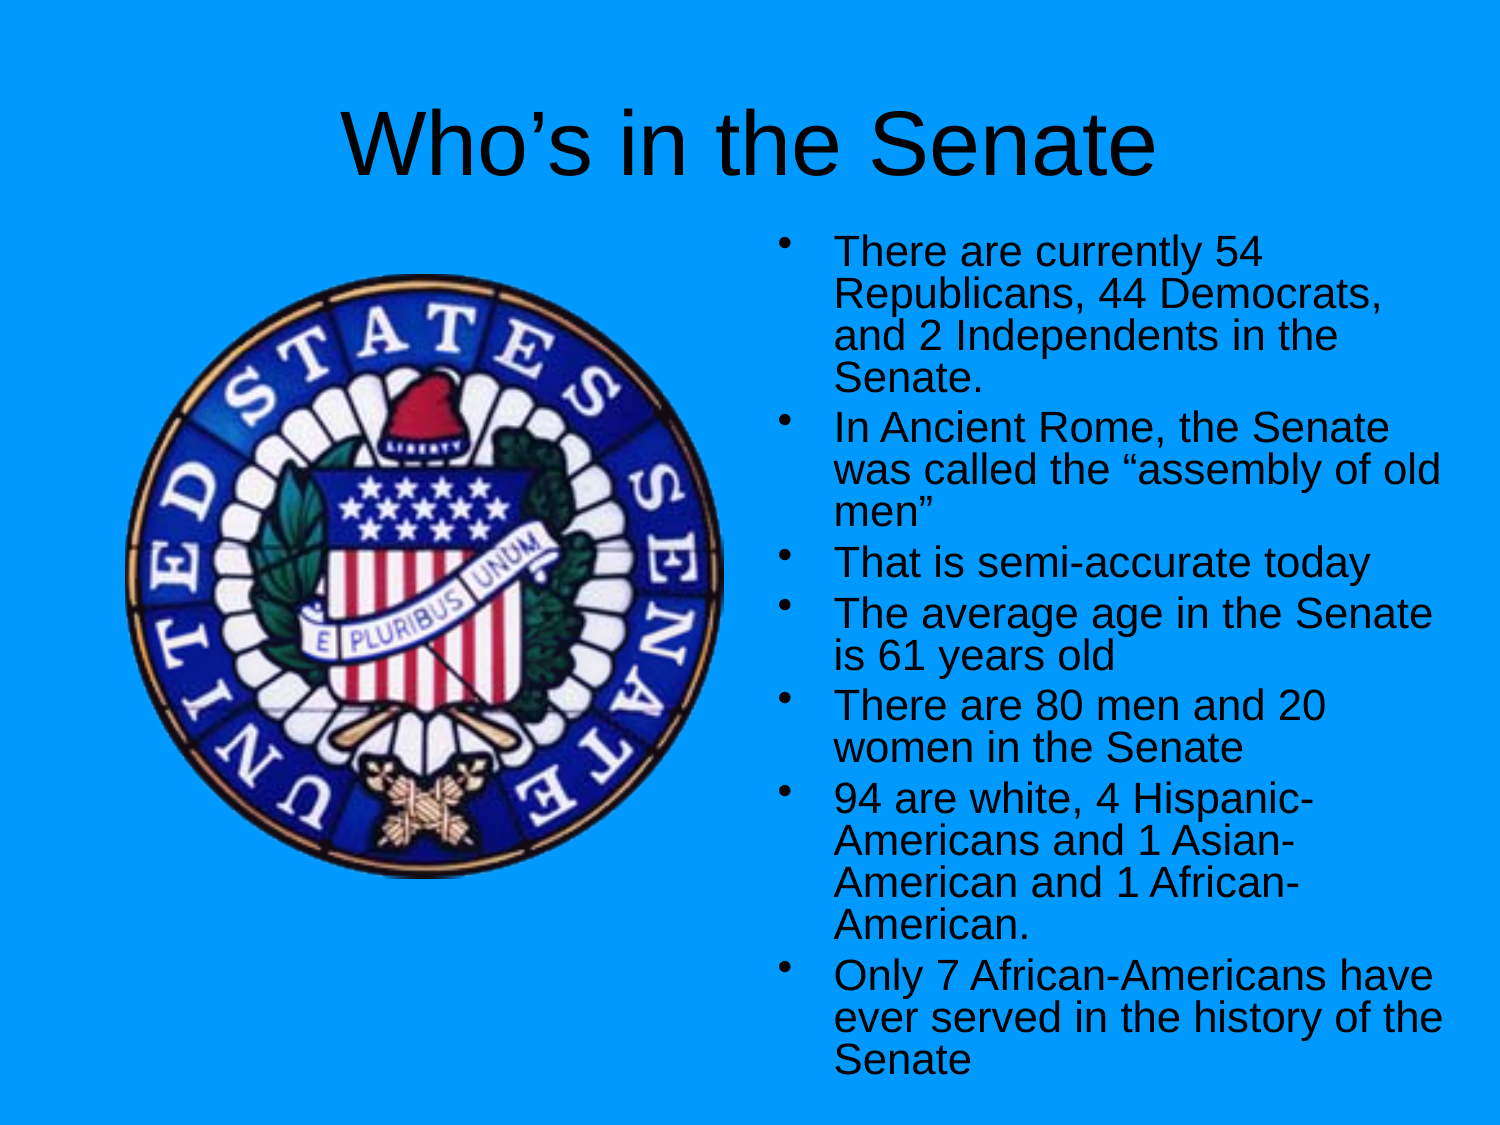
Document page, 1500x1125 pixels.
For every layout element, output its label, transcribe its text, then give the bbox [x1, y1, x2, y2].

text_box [124, 274, 724, 880]
list There are currently 54 Republicans, 44 Democrats, and 2 Independents in the Senate. In Ancient Rome, the Senate was called the “assembly of old men” That is semi-accurate today The average age in the Senate is 61 years old There are 80 men and 20 women in the Senate 94 are white, 4 Hispanic-Americans and 1 Asian-American and 1 African- American. Only 7 African-Americans have ever served in the history of the Senate [762, 224, 1463, 1050]
title Who’s in the Senate [75, 45, 1425, 233]
